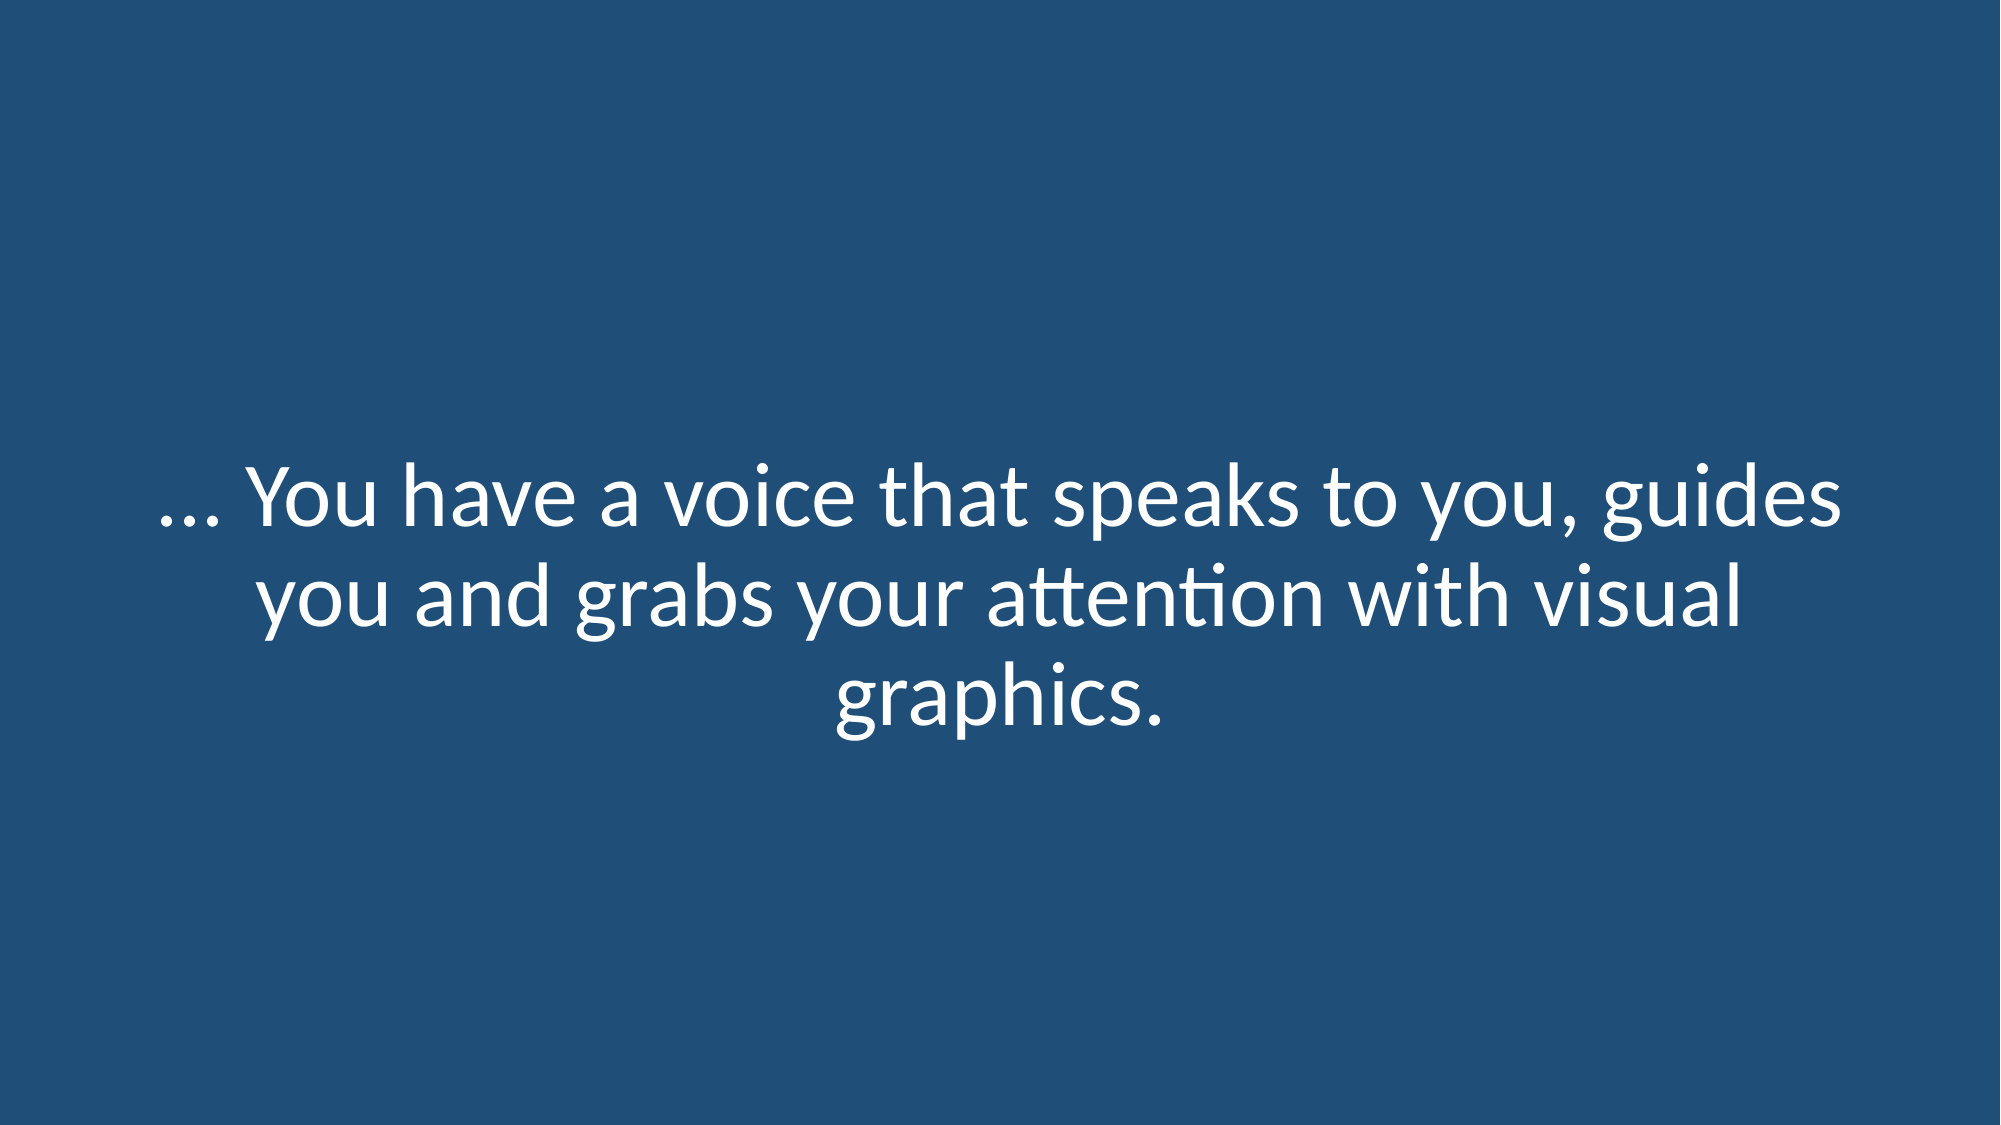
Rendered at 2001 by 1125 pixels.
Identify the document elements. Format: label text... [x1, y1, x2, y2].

list ... You have a voice that speaks to you, guides you and grabs your attention with visual graphics. [138, 440, 1864, 975]
